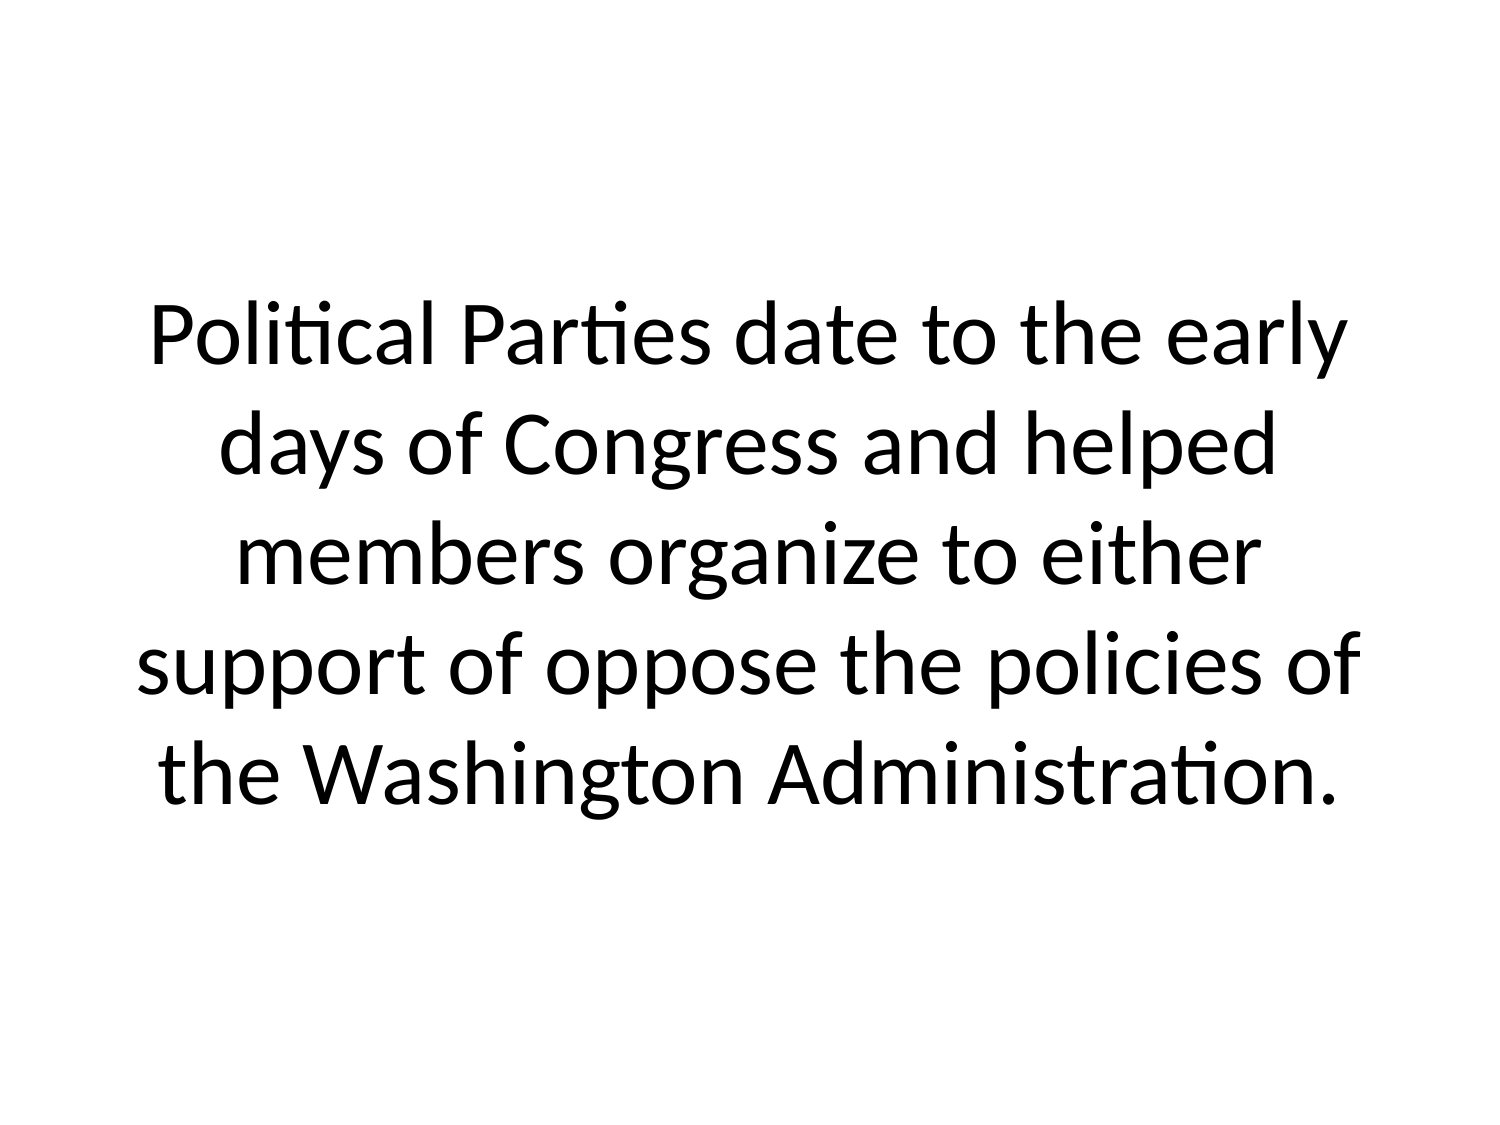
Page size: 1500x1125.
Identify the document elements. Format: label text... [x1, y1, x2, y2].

title Political Parties date to the early days of Congress and helped members organize to either support of oppose the policies of the Washington Administration. [74, 44, 1426, 1051]
